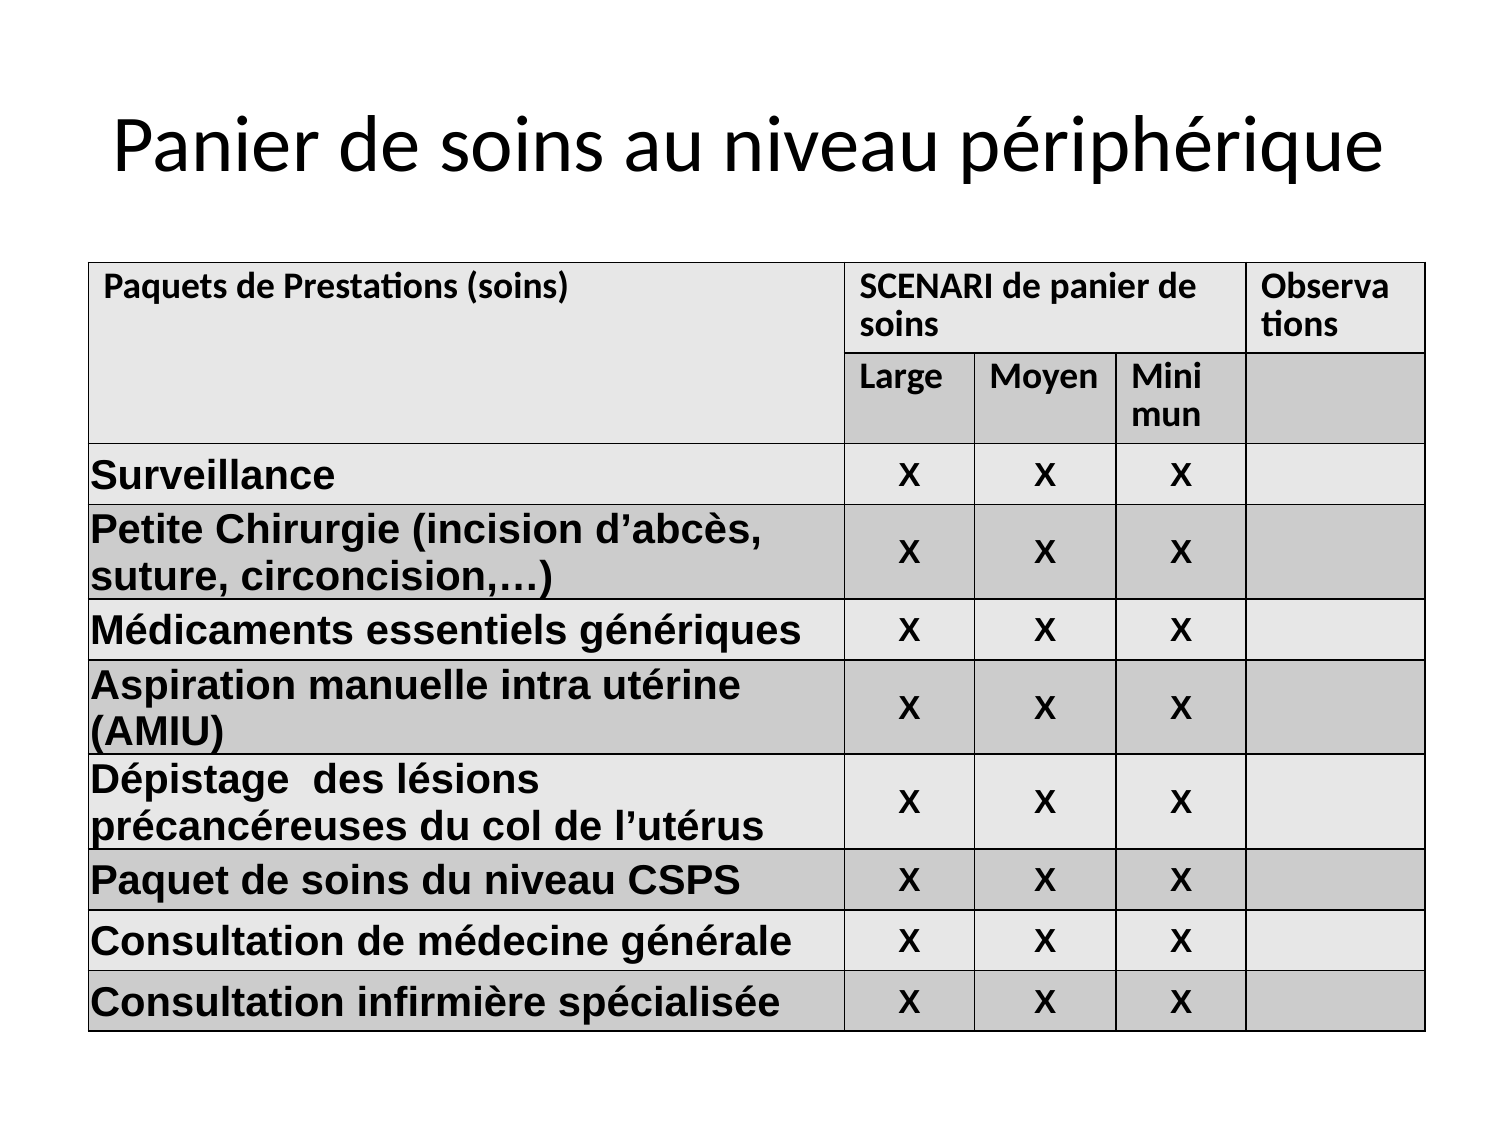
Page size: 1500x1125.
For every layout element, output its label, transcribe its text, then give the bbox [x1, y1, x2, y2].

table_cell X [1117, 850, 1245, 909]
table_cell X [975, 755, 1115, 848]
table_cell X [1117, 911, 1245, 970]
table_cell X [845, 600, 974, 659]
table_cell Surveillance [89, 444, 844, 504]
table_cell X [975, 971, 1115, 1030]
table_cell X [975, 661, 1115, 753]
table_cell [1247, 354, 1424, 443]
table_cell X [845, 755, 974, 848]
table_header Observations [1247, 263, 1424, 352]
table_cell X [845, 505, 974, 598]
table_cell X [1117, 505, 1245, 598]
table_cell Consultation infirmière spécialisée [89, 971, 844, 1030]
table_cell [1247, 661, 1424, 753]
table_cell X [1117, 444, 1245, 504]
table_cell X [845, 971, 974, 1030]
table_cell [1247, 755, 1424, 848]
table_cell X [975, 600, 1115, 659]
table_cell X [975, 850, 1115, 909]
table_cell Moyen [975, 354, 1115, 443]
table_cell X [845, 911, 974, 970]
table_cell X [845, 850, 974, 909]
table_cell [1247, 850, 1424, 909]
table_cell X [1117, 600, 1245, 659]
table_header Paquets de Prestations (soins) [89, 263, 844, 443]
table_cell Petite Chirurgie (incision d’abcès, suture, circoncision,…) [89, 505, 844, 598]
table_cell X [975, 444, 1115, 504]
table_cell Consultation de médecine générale [89, 911, 844, 970]
table_cell [1247, 971, 1424, 1030]
table_cell X [975, 911, 1115, 970]
table_cell X [1117, 755, 1245, 848]
table_cell Dépistage des lésions précancéreuses du col de l’utérus [89, 755, 844, 848]
title Panier de soins au niveau périphérique [75, 45, 1425, 233]
table_cell Minimun [1117, 354, 1245, 443]
table_cell X [845, 661, 974, 753]
table_cell [1247, 911, 1424, 970]
table_cell Paquet de soins du niveau CSPS [89, 850, 844, 909]
table_cell Large [845, 354, 974, 443]
table_cell [1247, 505, 1424, 598]
table_header SCENARI de panier de soins [845, 263, 1245, 352]
table_cell X [1117, 661, 1245, 753]
table_cell X [845, 444, 974, 504]
table_cell X [975, 505, 1115, 598]
table_cell [1247, 444, 1424, 504]
table_cell X [1117, 971, 1245, 1030]
table_cell Médicaments essentiels génériques [89, 600, 844, 659]
table_cell Aspiration manuelle intra utérine (AMIU) [89, 661, 844, 753]
table_cell [1247, 600, 1424, 659]
